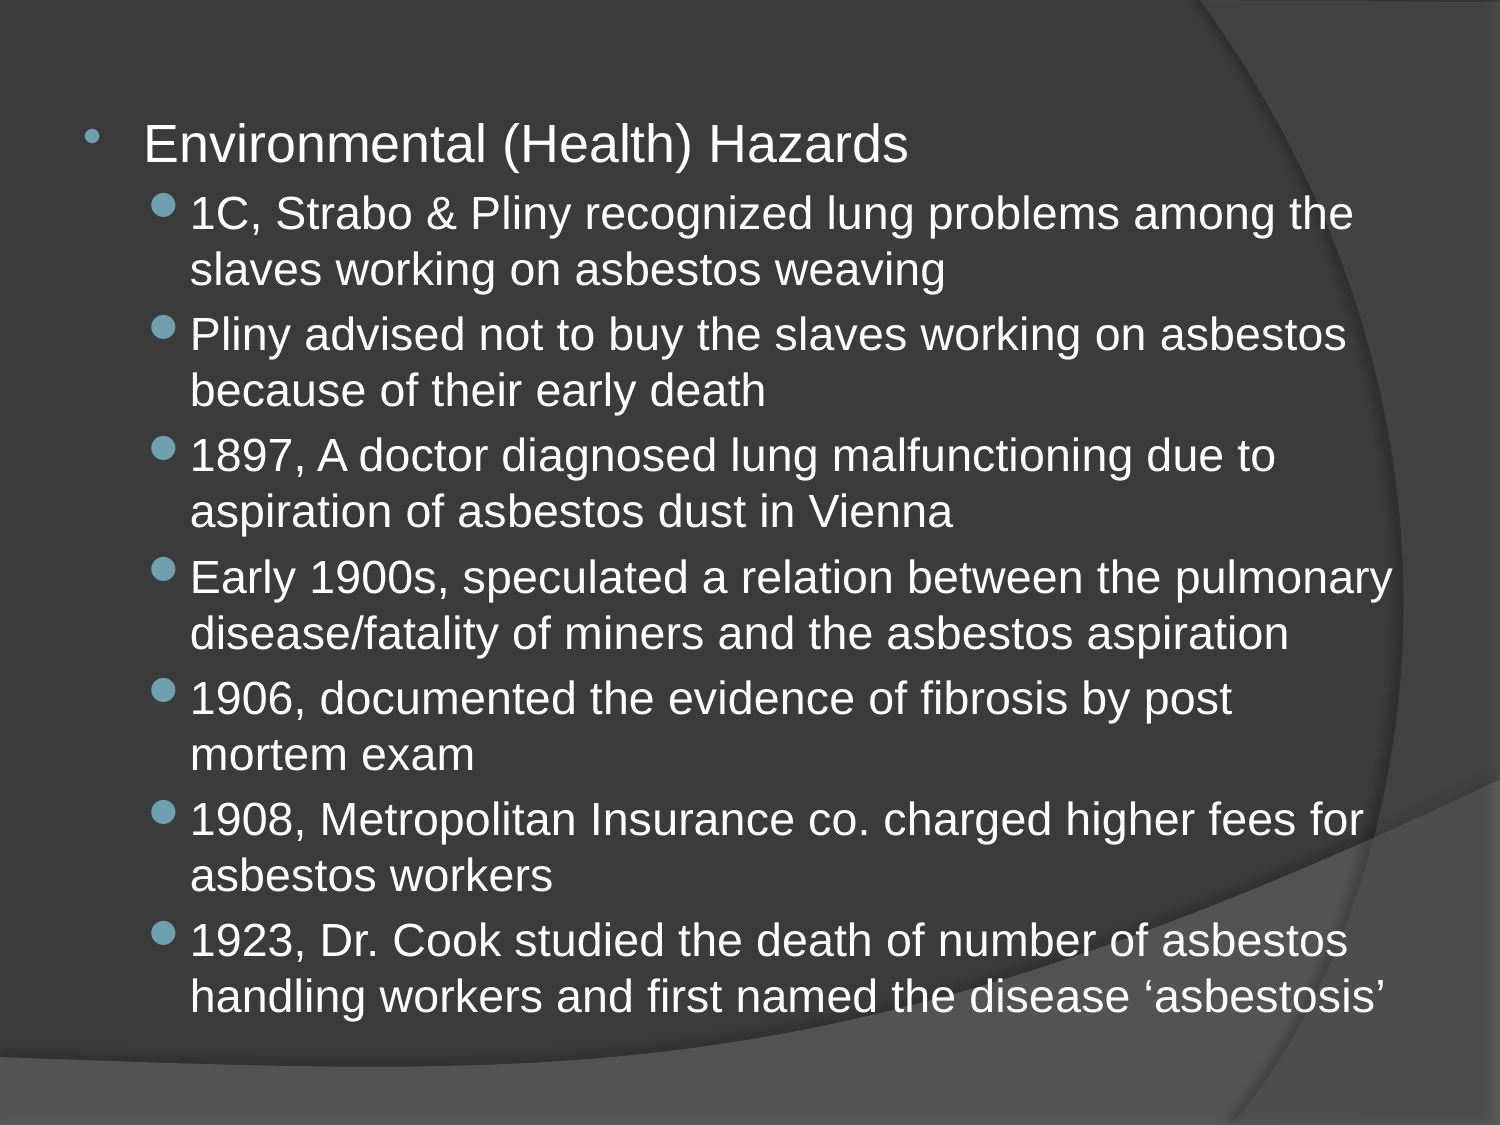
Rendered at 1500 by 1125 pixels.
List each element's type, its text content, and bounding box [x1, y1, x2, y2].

list Environmental (Health) Hazards 1C, Strabo & Pliny recognized lung problems among the slaves working on asbestos weaving Pliny advised not to buy the slaves working on asbestos because of their early death 1897, A doctor diagnosed lung malfunctioning due to aspiration of asbestos dust in Vienna Early 1900s, speculated a relation between the pulmonary disease/fatality of miners and the asbestos aspiration 1906, documented the evidence of fibrosis by post mortem exam 1908, Metropolitan Insurance co. charged higher fees for asbestos workers 1923, Dr. Cook studied the death of number of asbestos handling workers and first named the disease ‘asbestosis’ [64, 101, 1412, 1071]
